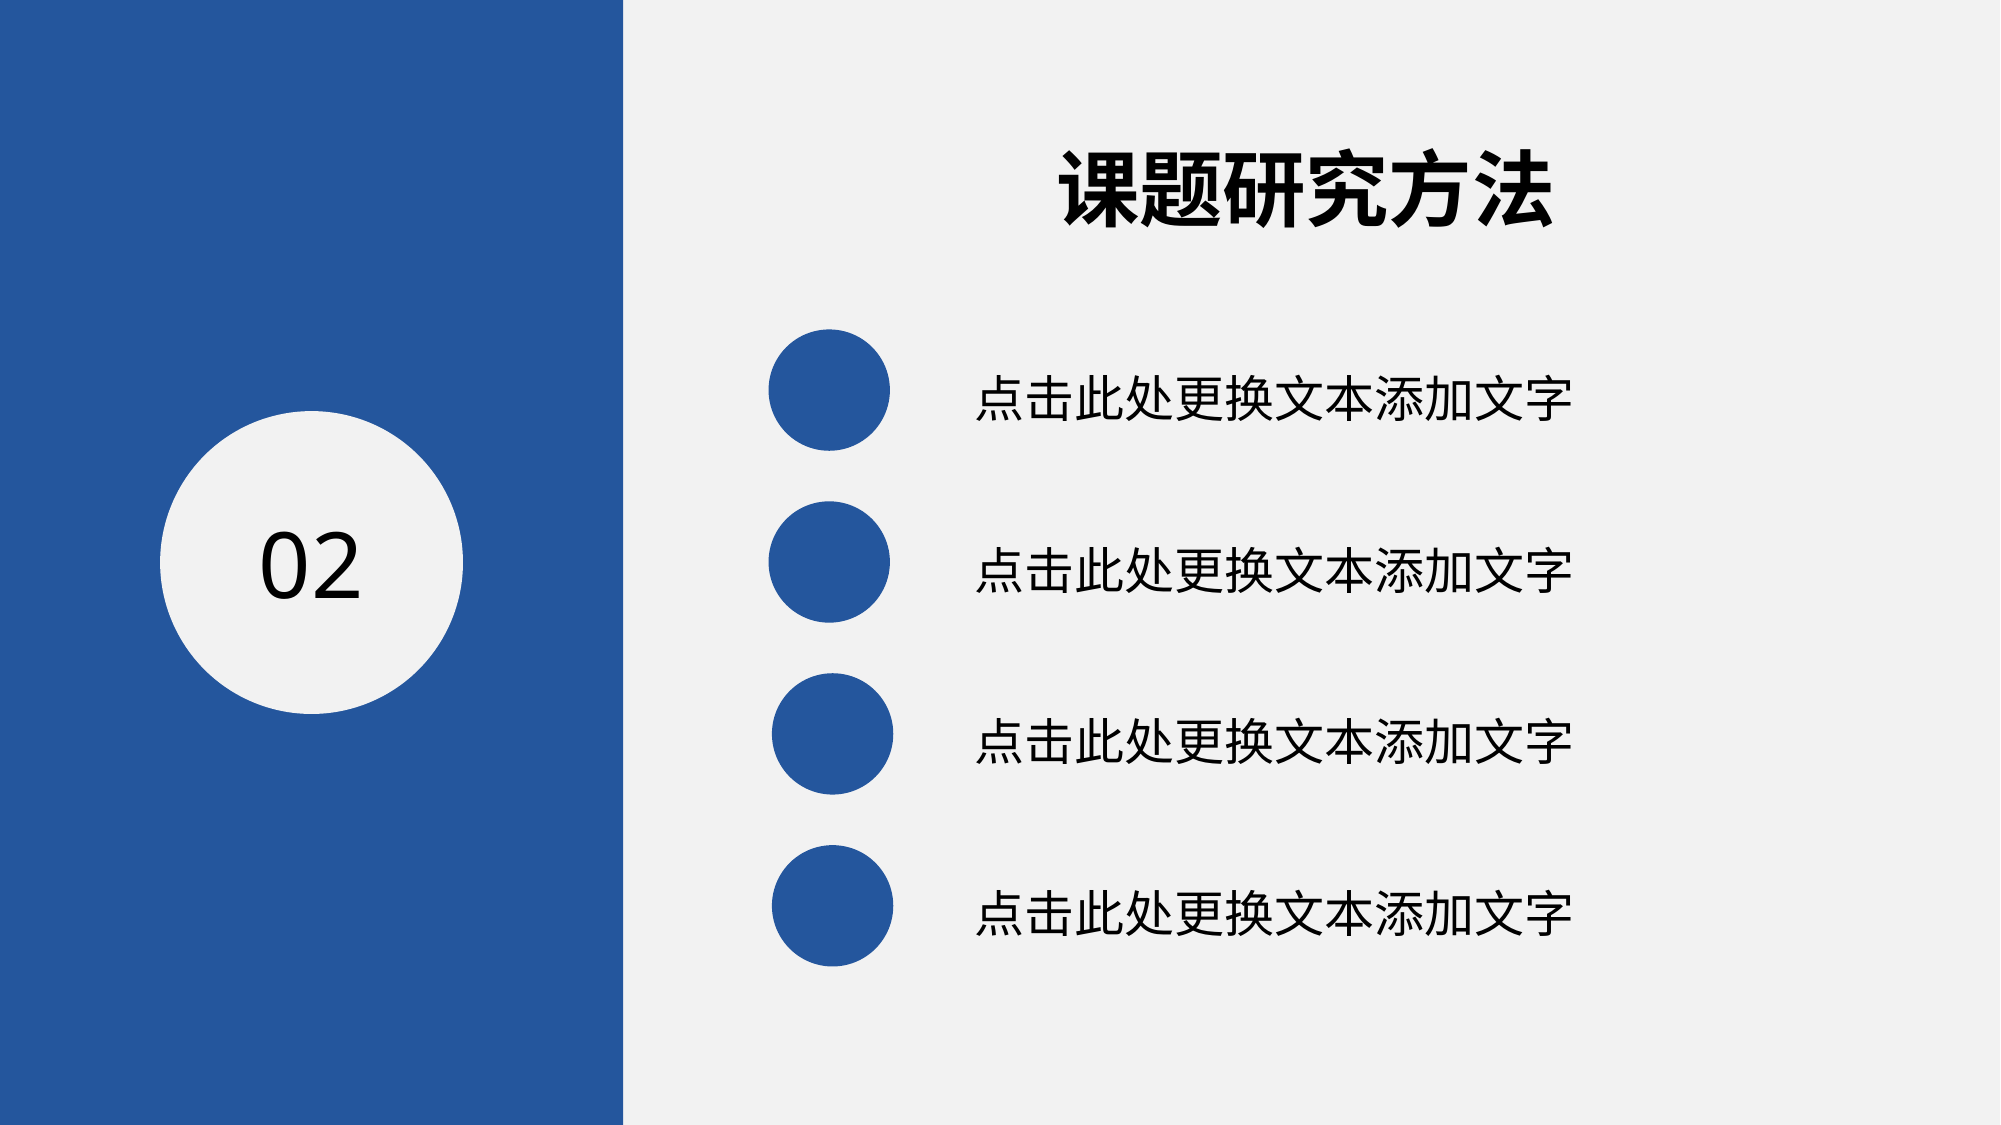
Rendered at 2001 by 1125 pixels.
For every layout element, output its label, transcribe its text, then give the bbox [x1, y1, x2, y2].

text_box [770, 844, 895, 968]
text_box [0, 0, 624, 1125]
text_box [767, 328, 891, 452]
text_box 点击此处更换文本添加文字 [959, 860, 1934, 951]
text_box [767, 500, 891, 624]
text_box 课题研究方法 [1041, 130, 1571, 245]
text_box 点击此处更换文本添加文字 [959, 516, 1934, 607]
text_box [160, 411, 463, 714]
text_box 点击此处更换文本添加文字 [959, 345, 1934, 435]
text_box [770, 672, 895, 796]
text_box 点击此处更换文本添加文字 [959, 688, 1934, 779]
